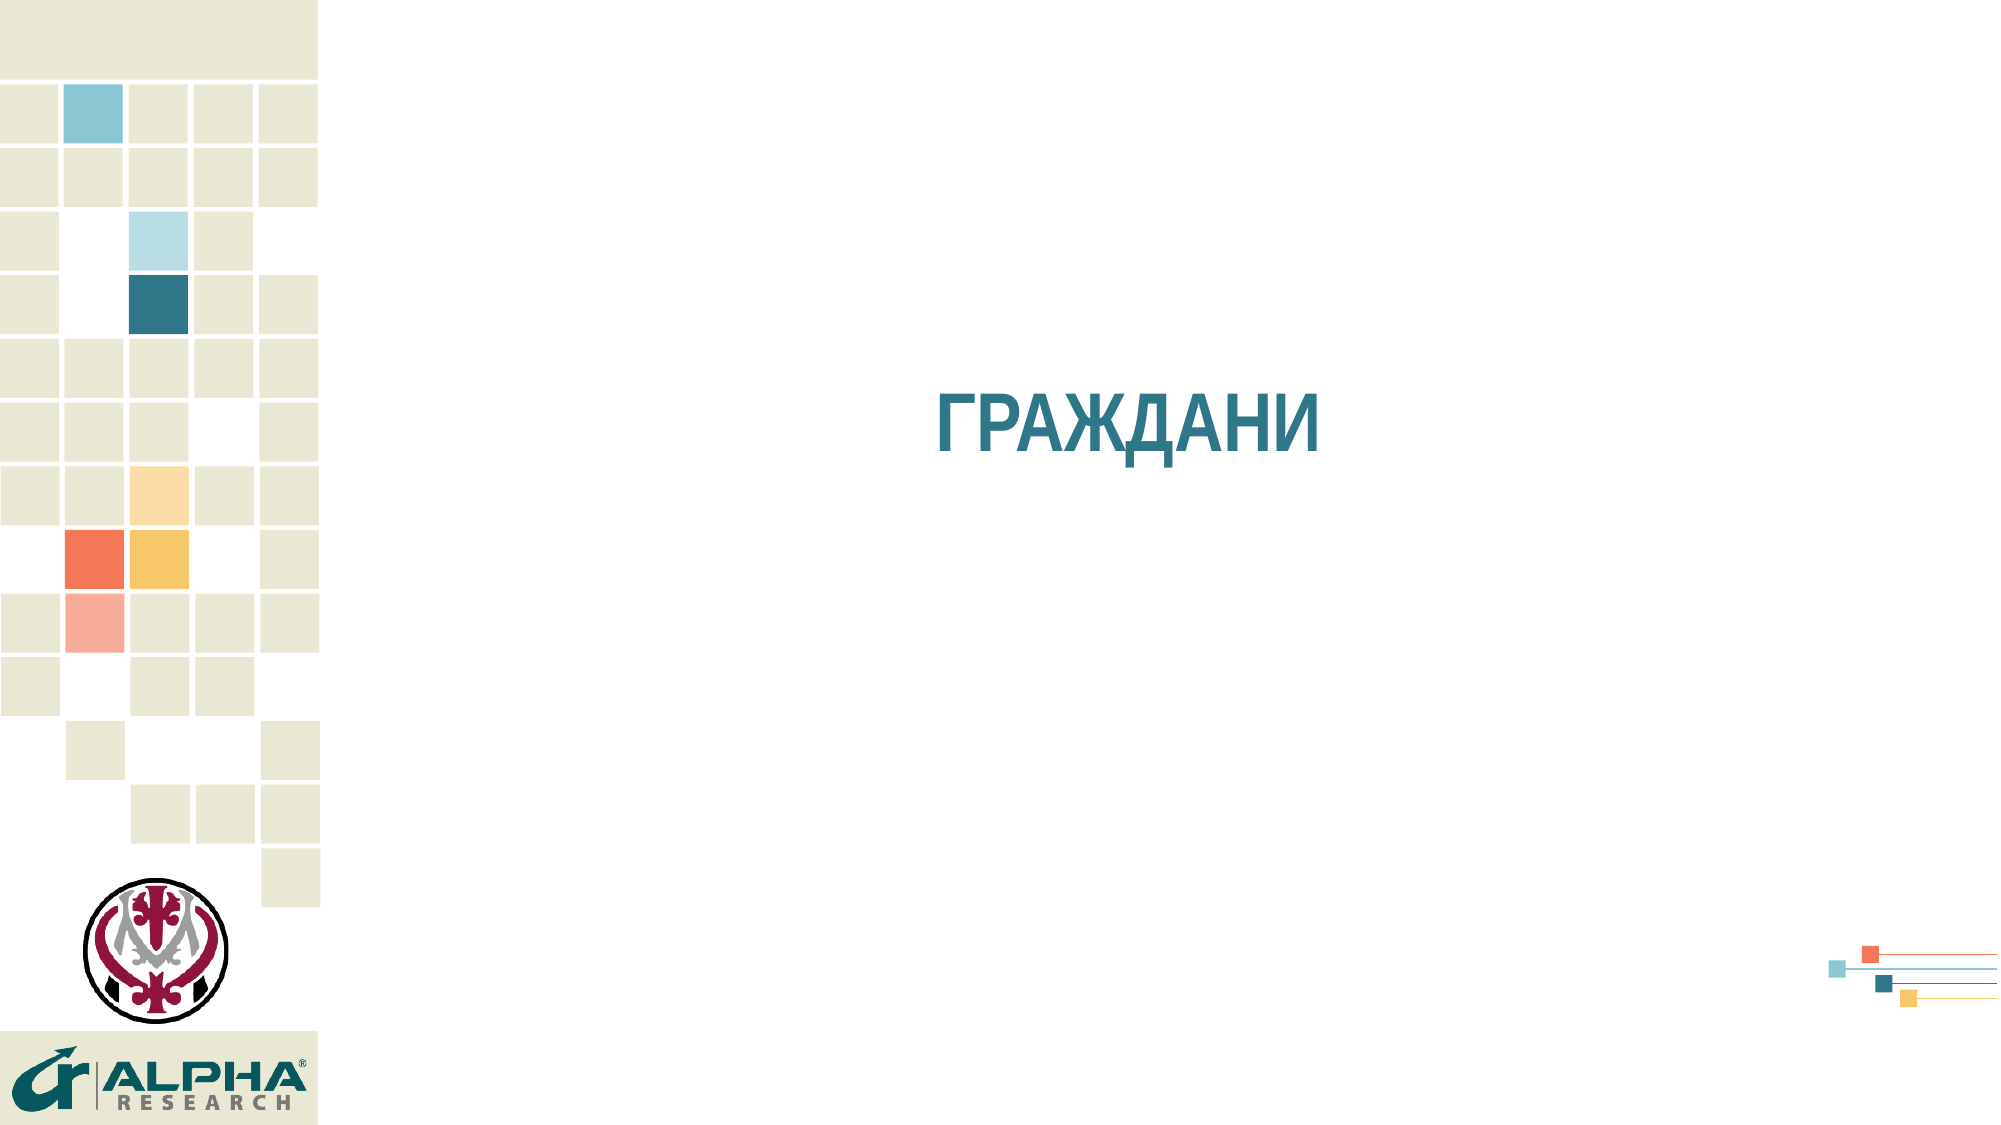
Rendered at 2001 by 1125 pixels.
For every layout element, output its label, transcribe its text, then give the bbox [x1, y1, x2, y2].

picture [80, 873, 229, 1026]
picture [12, 1046, 307, 1112]
title ГРАЖДАНИ [418, 371, 1840, 938]
